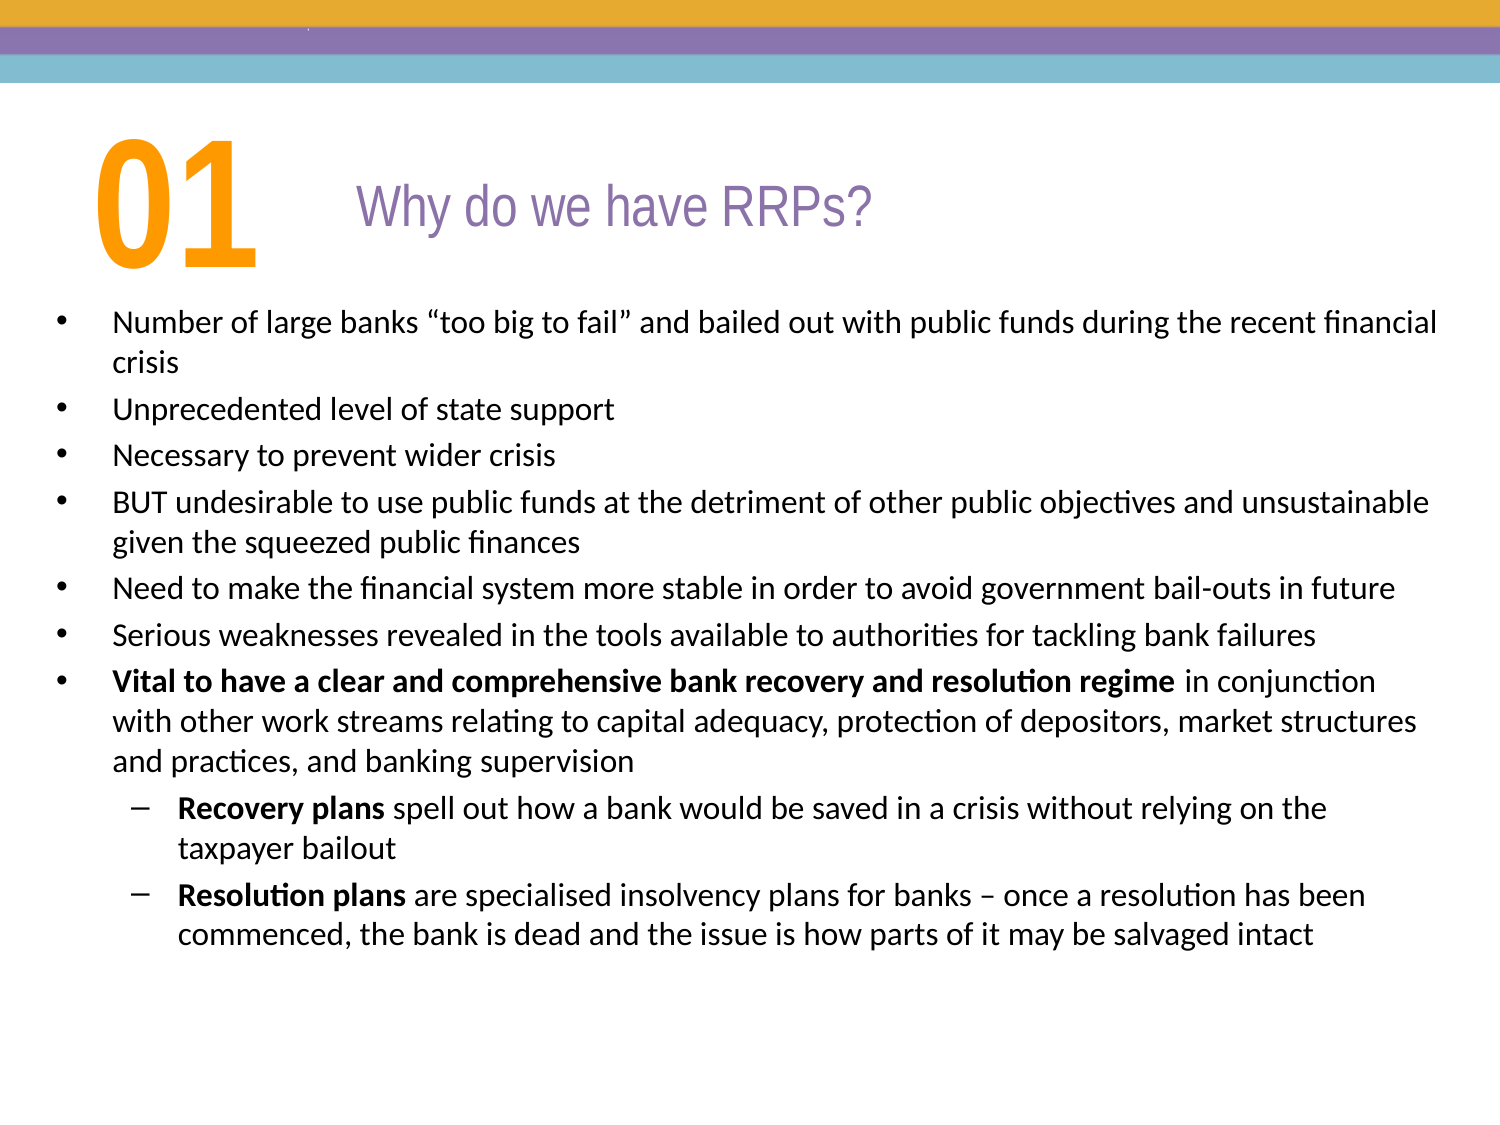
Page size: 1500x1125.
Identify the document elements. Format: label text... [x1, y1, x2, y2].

text_box 01 [77, 93, 275, 160]
list Why do we have RRPs? Number of large banks “too big to fail” and bailed out with public funds during the recent financial crisis Unprecedented level of state support Necessary to prevent wider crisis BUT undesirable to use public funds at the detriment of other public objectives and unsustainable given the squeezed public finances Need to make the financial system more stable in order to avoid government bail-outs in future Serious weaknesses revealed in the tools available to authorities for tackling bank failures Vital to have a clear and comprehensive bank recovery and resolution regime in conjunction with other work streams relating to capital adequacy, protection of depositors, market structures and practices, and banking supervision Recovery plans spell out how a bank would be saved in a crisis without relying on the taxpayer bailout Resolution plans are specialised insolvency plans for banks – once a resolution has been commenced, the bank is dead and the issue is how parts of it may be salvaged intact [41, 160, 1459, 1094]
picture [0, 0, 1500, 84]
